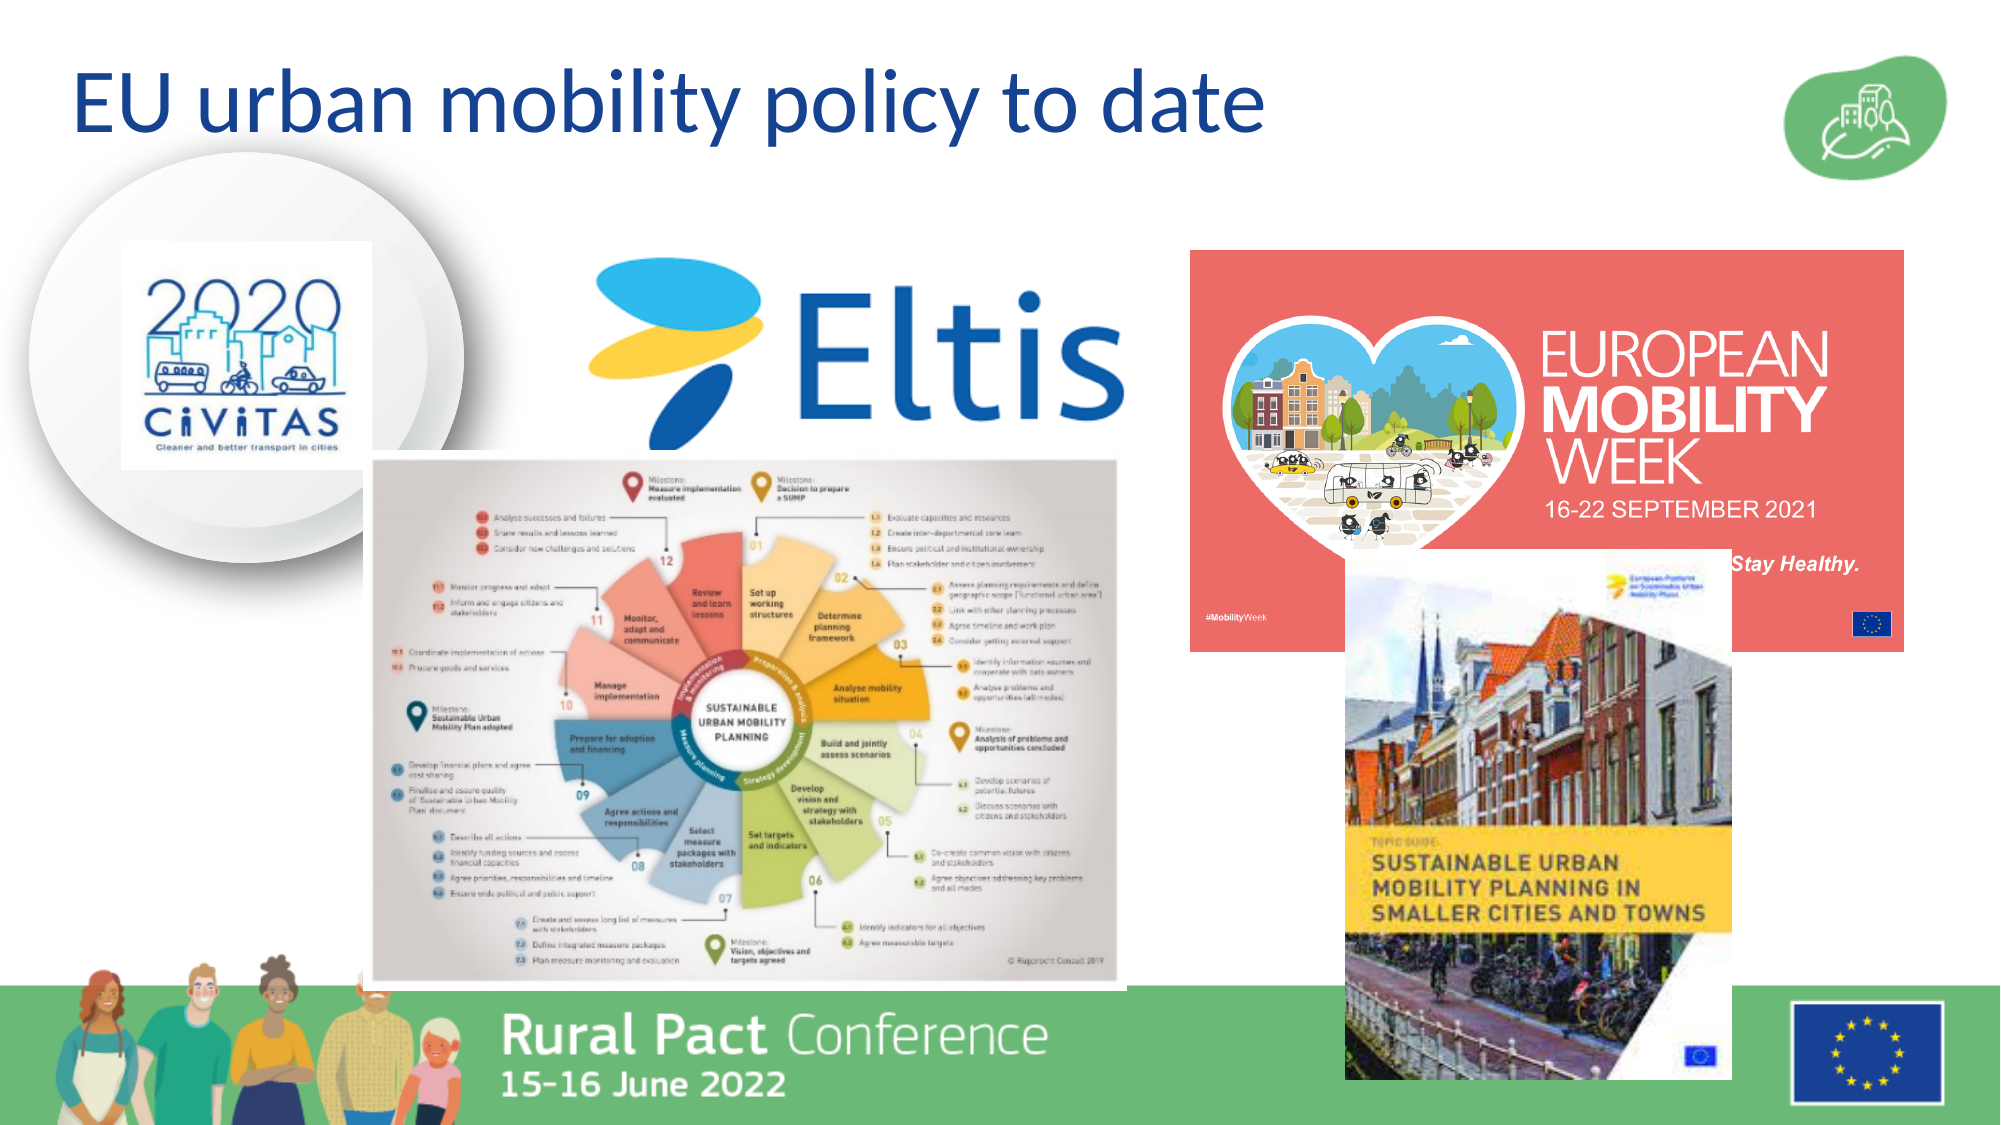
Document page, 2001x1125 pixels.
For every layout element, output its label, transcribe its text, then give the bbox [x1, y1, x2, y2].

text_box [27, 150, 465, 563]
text_box EU urban mobility policy to date [56, 0, 1369, 160]
picture [0, 0, 2001, 1125]
